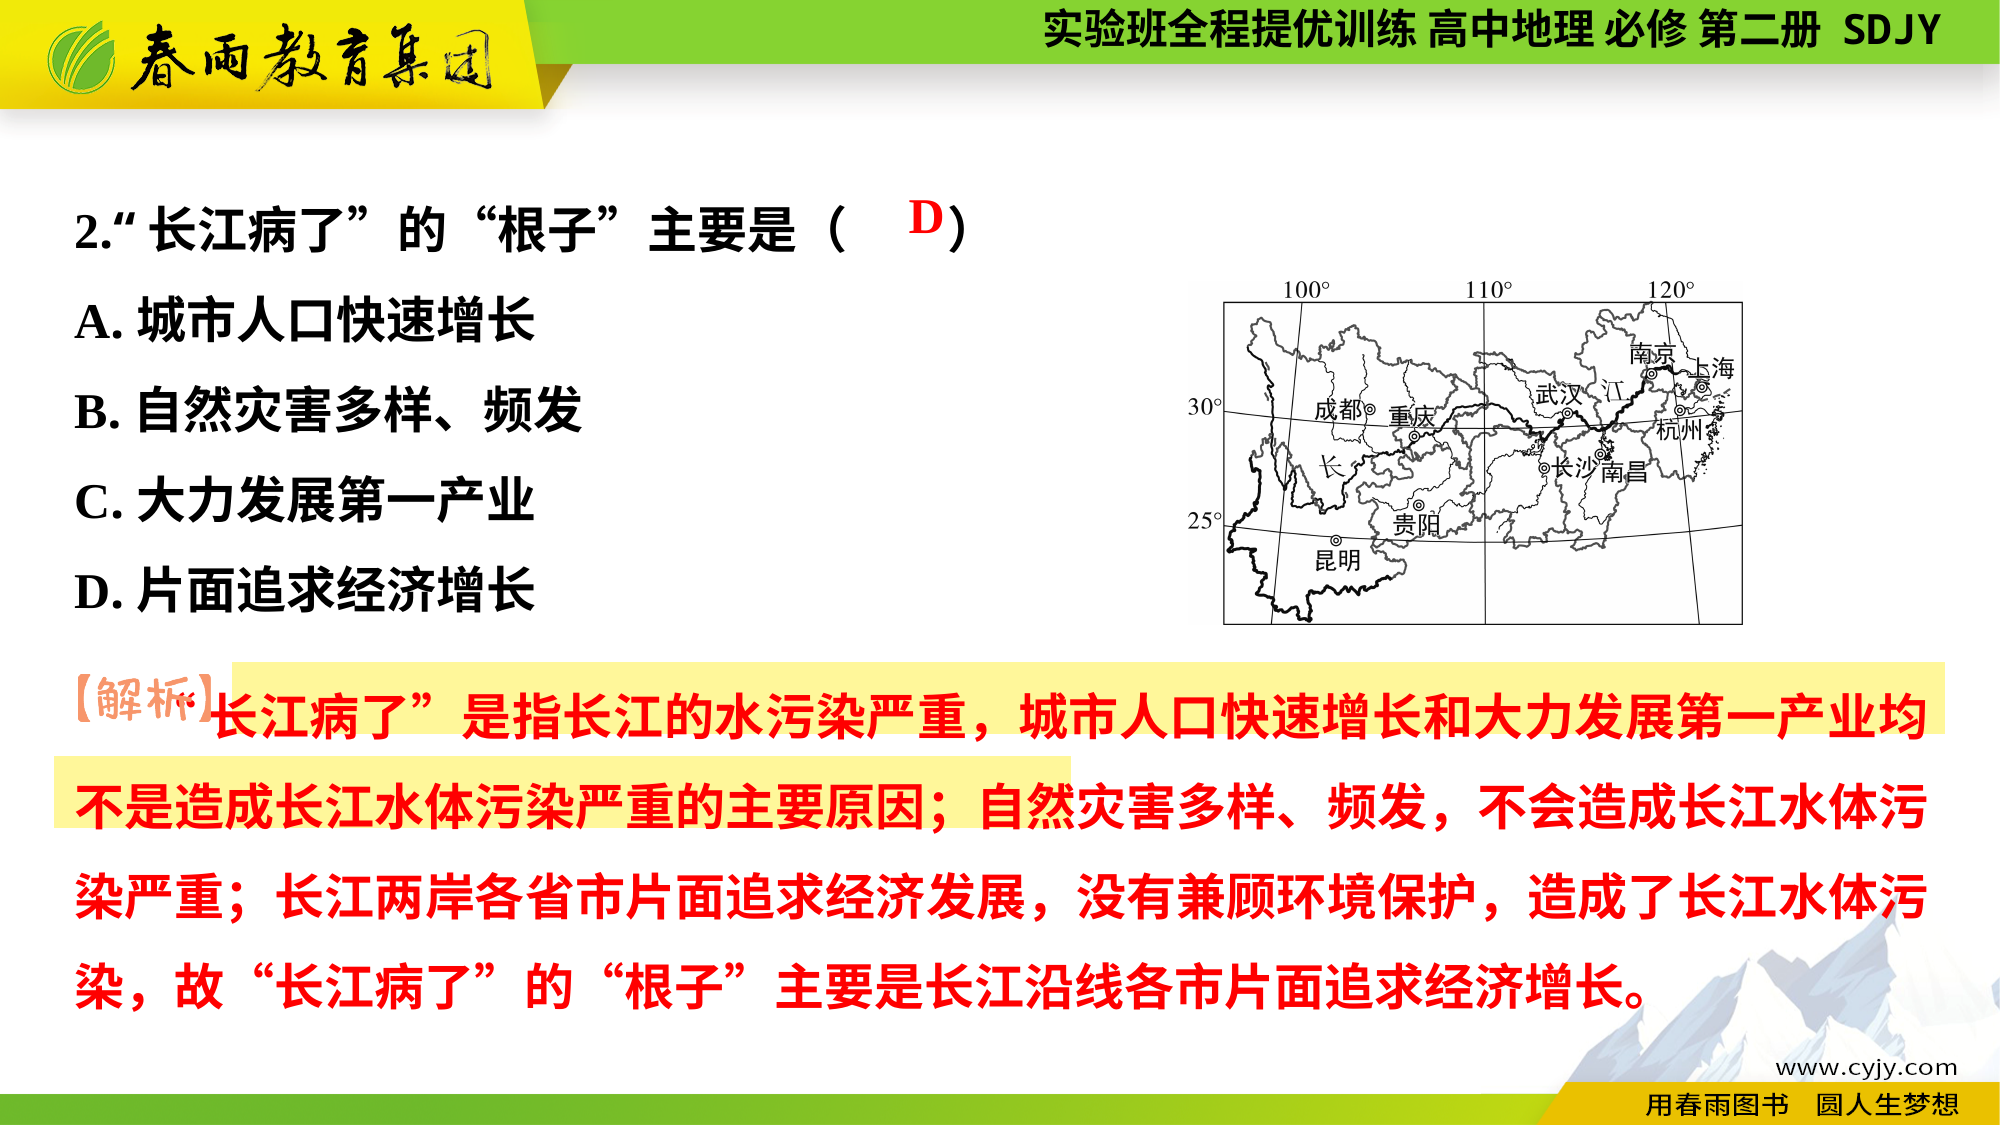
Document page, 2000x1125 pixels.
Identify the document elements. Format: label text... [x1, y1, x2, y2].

picture [0, 0, 2000, 1125]
list 2.“长江病了”的“根子”主要是（ ） A.城市人口快速增长 B.自然灾害多样、频发 C.大力发展第一产业 D.片面追求经济增长 [59, 160, 1944, 619]
text_box D [894, 175, 960, 251]
text_box “长江病了”是指长江的水污染严重，城市人口快速增长和大力发展第一产业均不是造成长江水体污染严重的主要原因；自然灾害多样、频发，不会造成长江水体污染严重；长江两岸各省市片面追求经济发展，没有兼顾环境保护，造成了长江水体污染，故“长江病了”的“根子”主要是长江沿线各市片面追求经济增长。 [59, 647, 1944, 1023]
